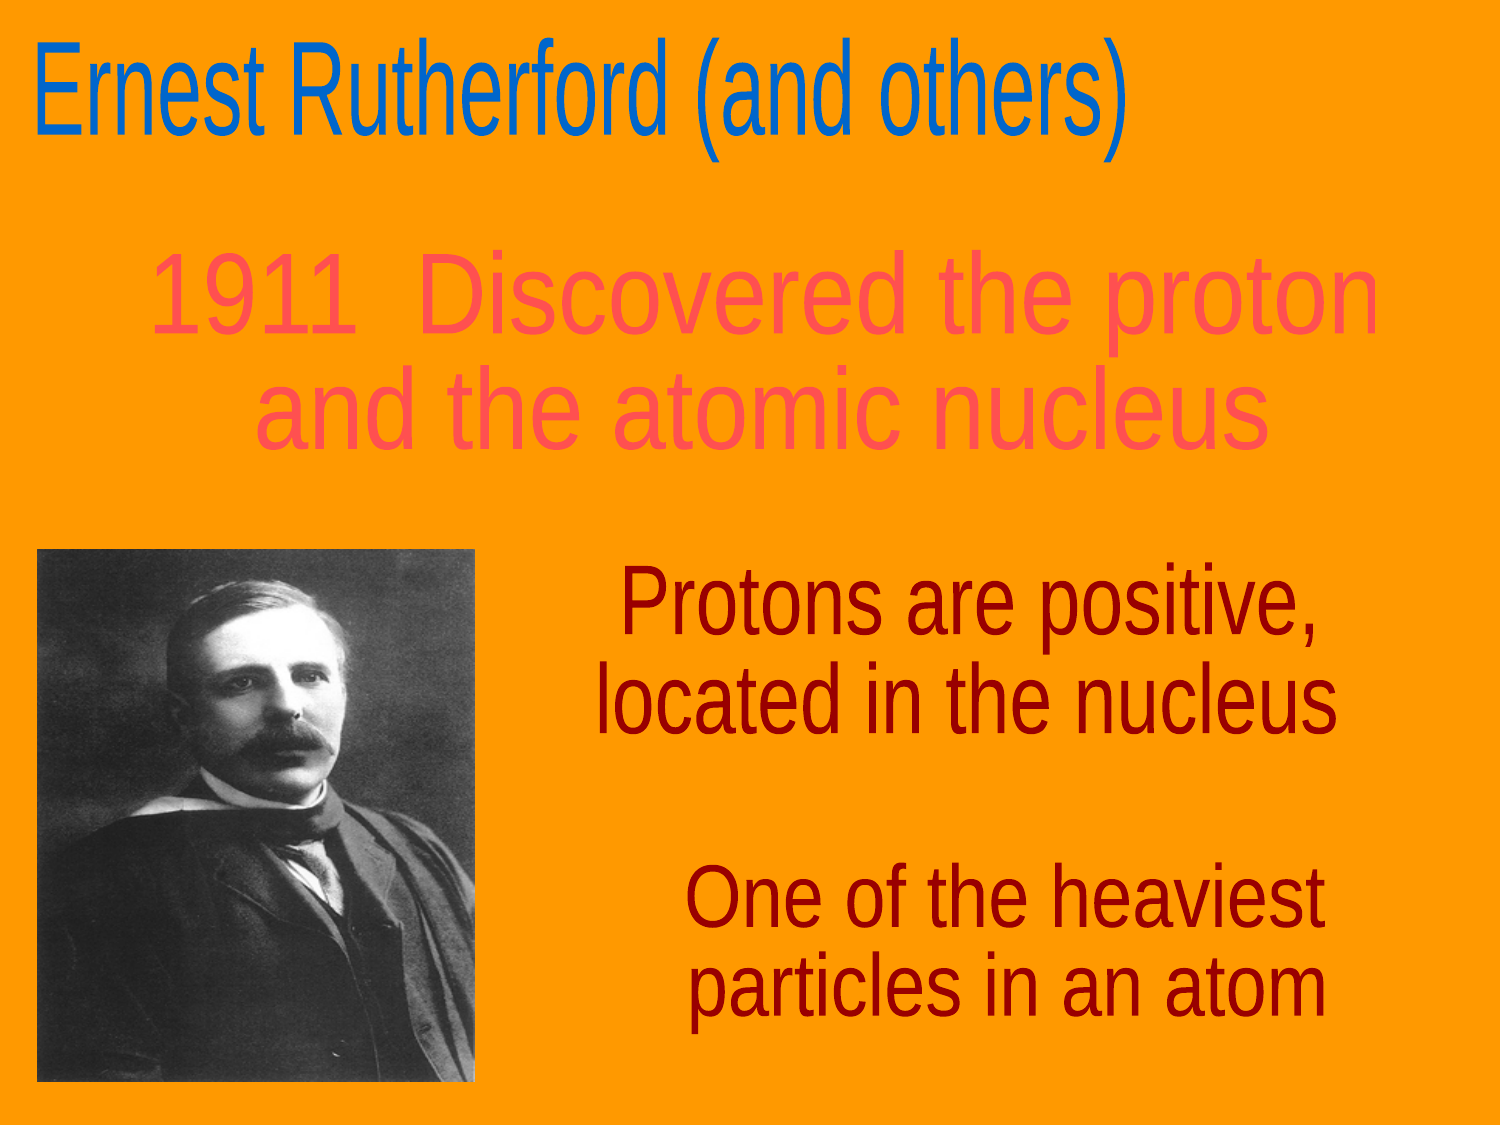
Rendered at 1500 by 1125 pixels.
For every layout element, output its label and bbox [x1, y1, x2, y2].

list [37, 549, 476, 1082]
